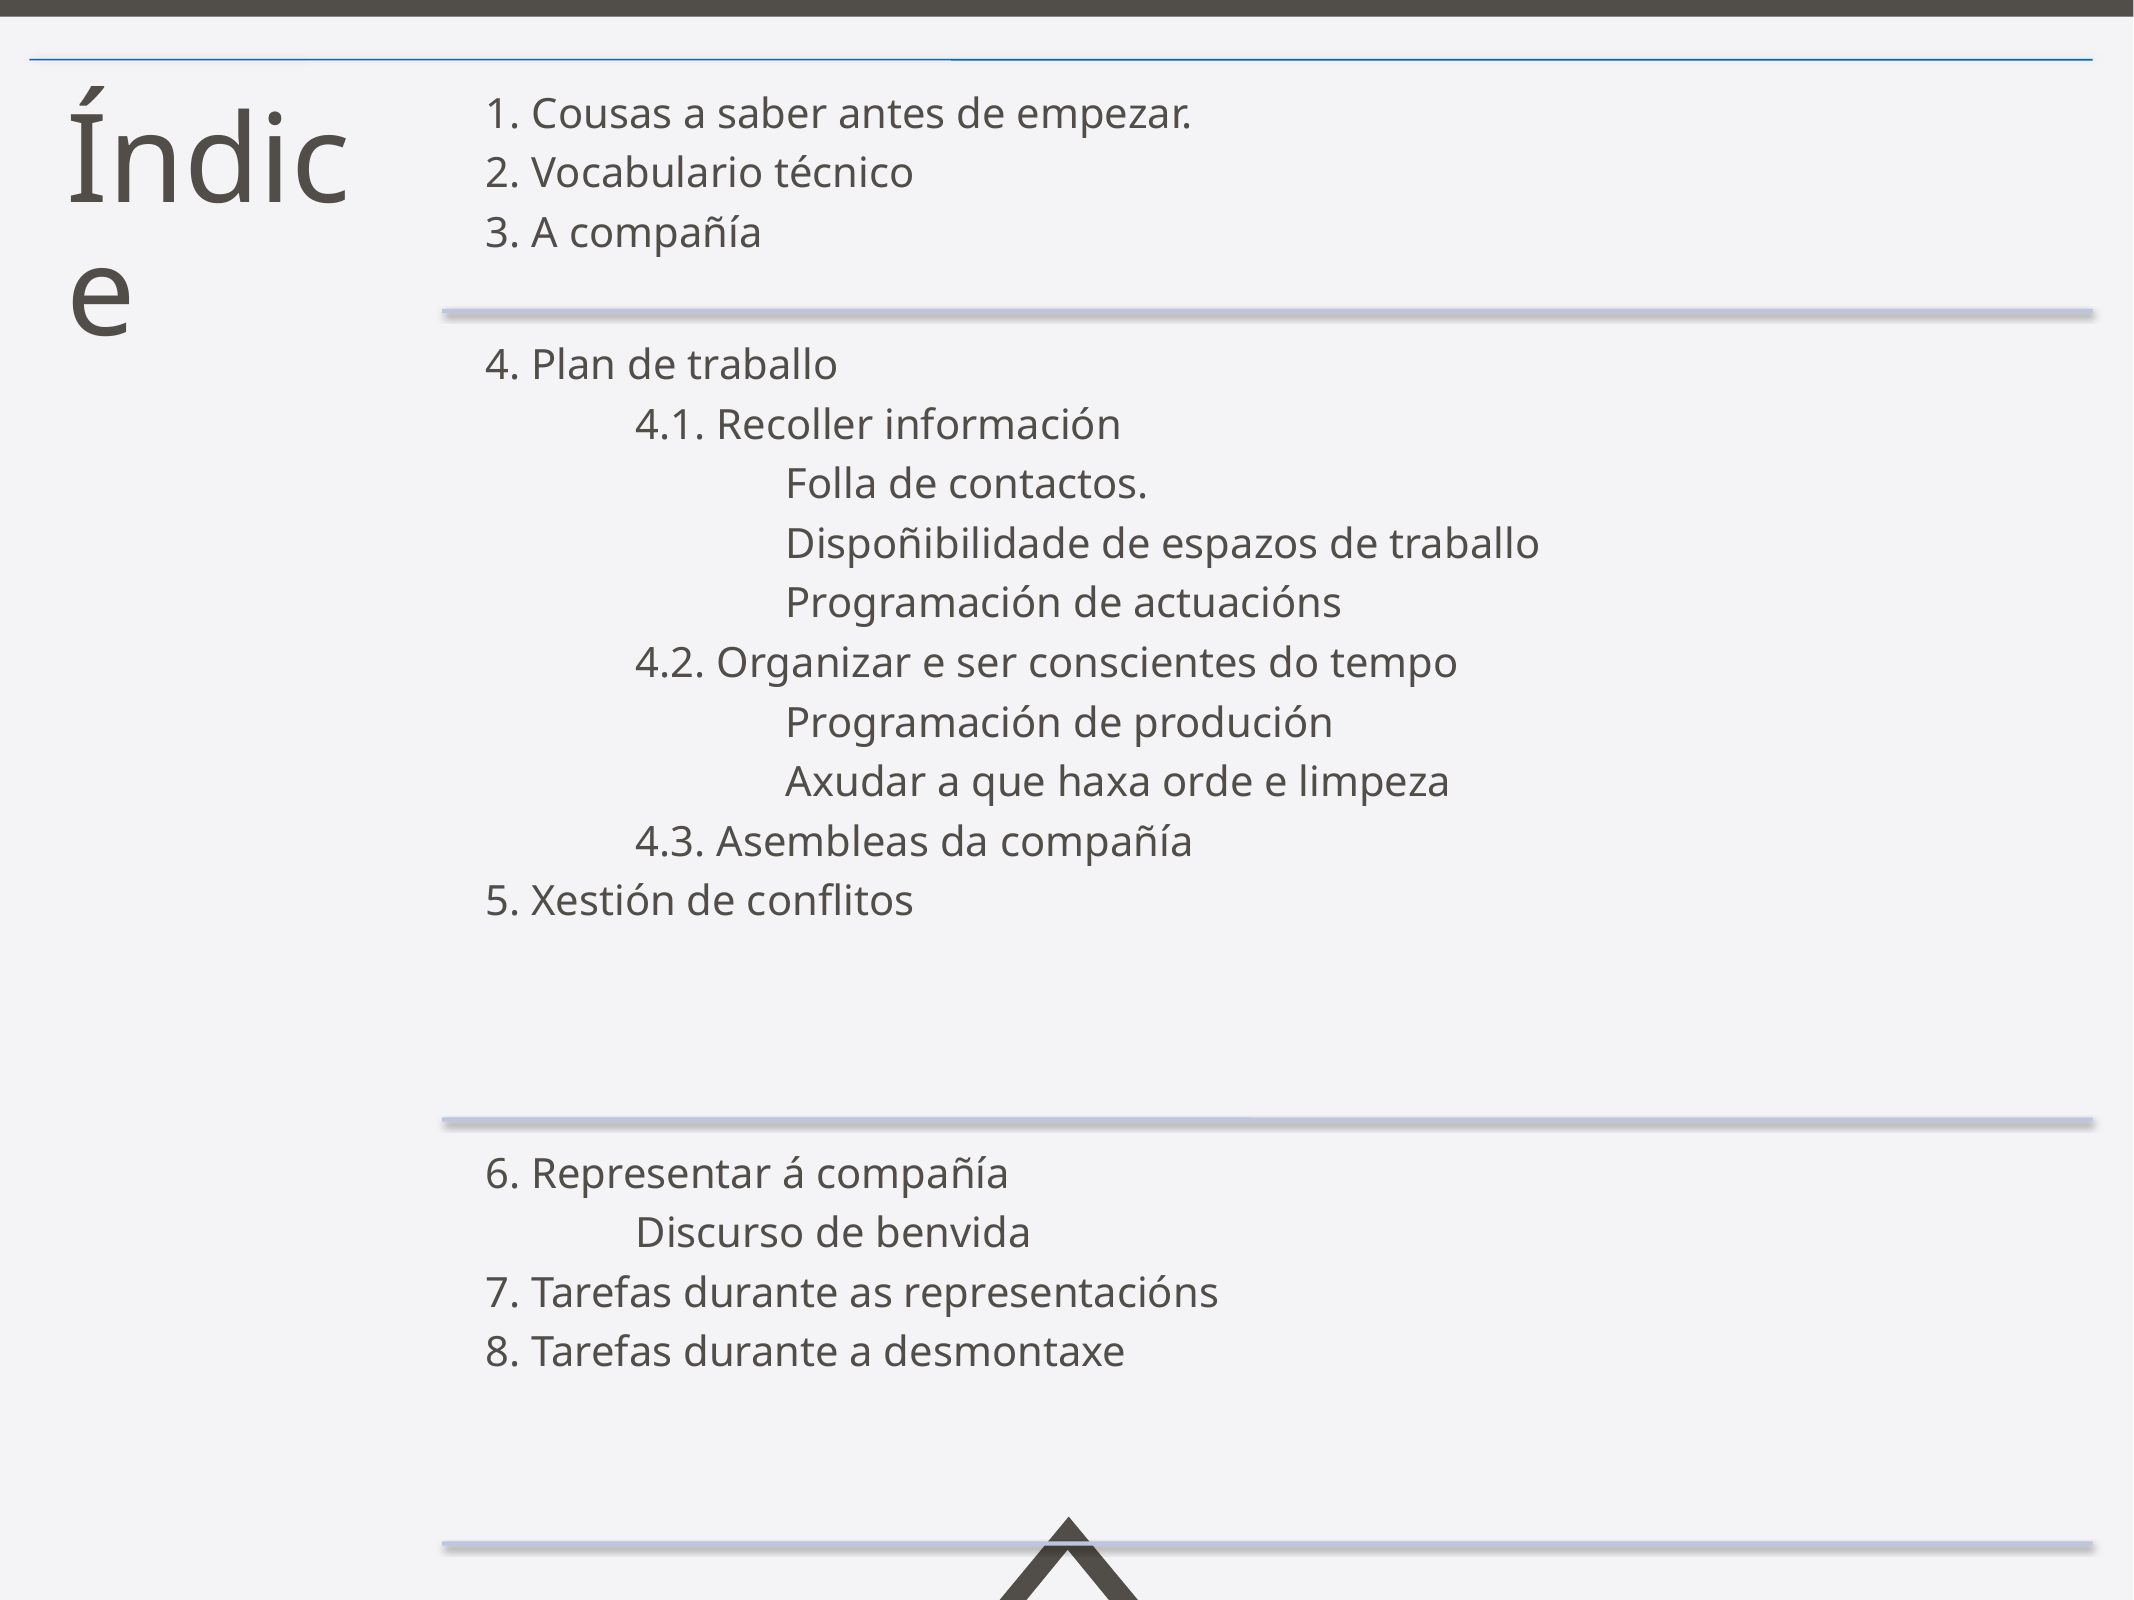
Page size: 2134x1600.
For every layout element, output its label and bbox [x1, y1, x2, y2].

text_box [29, 58, 2093, 1567]
